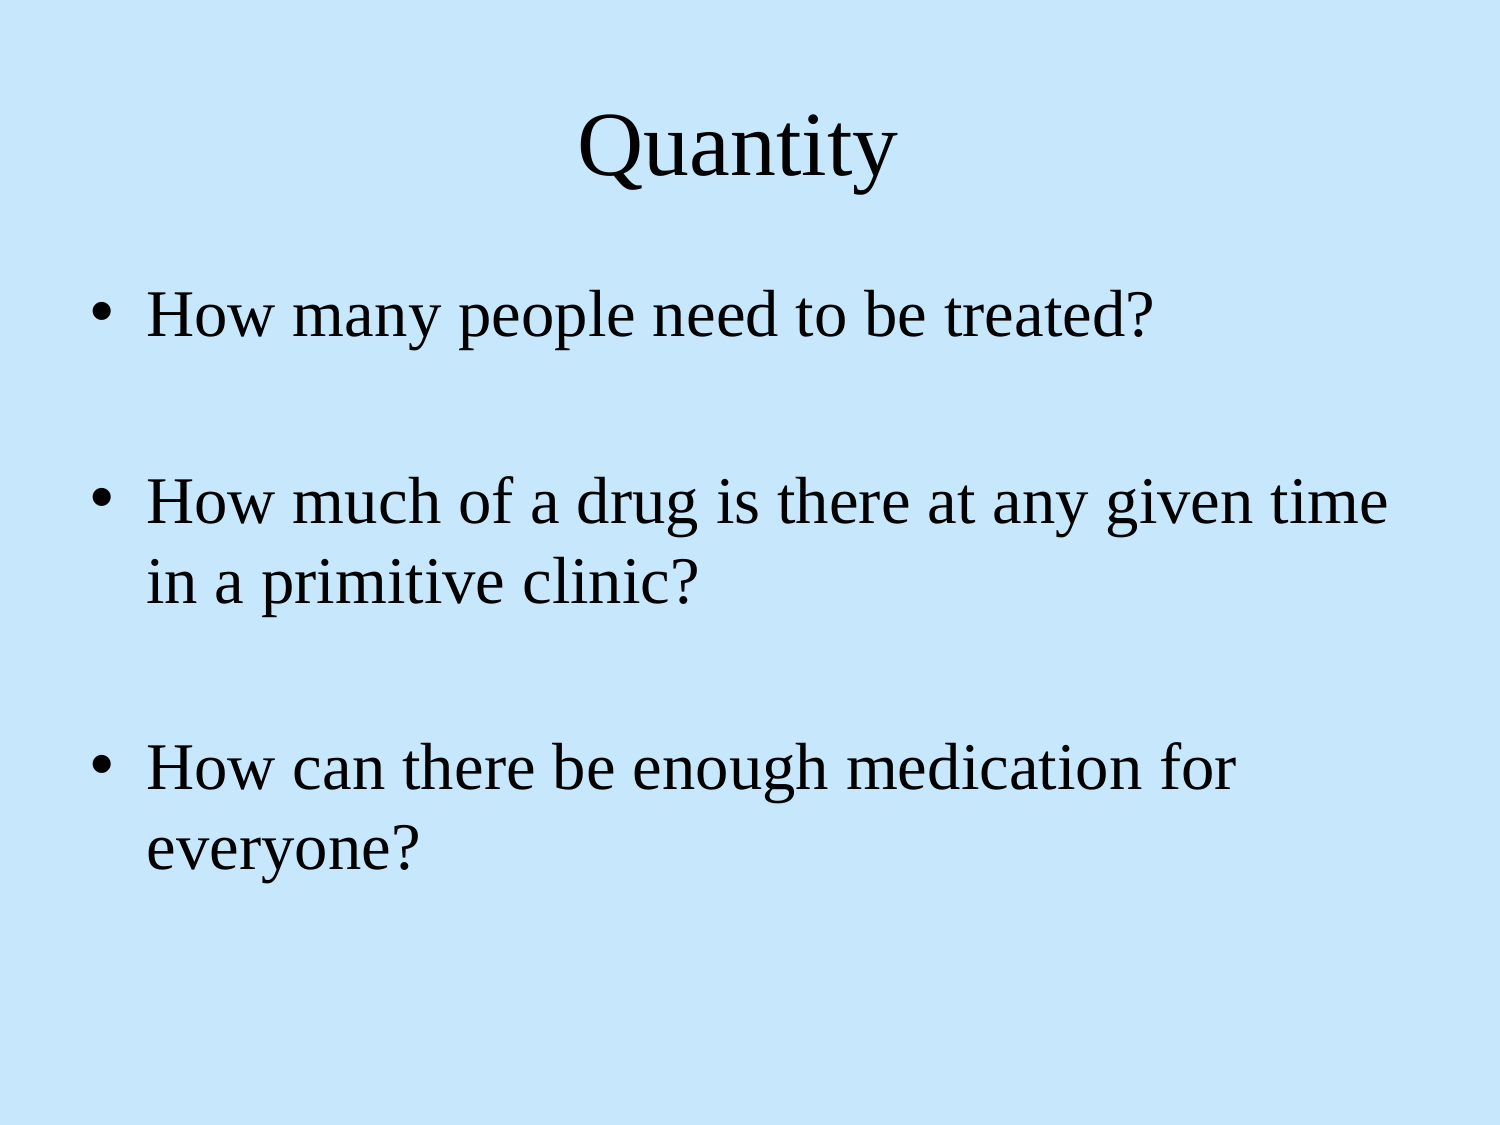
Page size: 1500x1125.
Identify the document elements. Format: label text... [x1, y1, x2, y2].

list How many people need to be treated? How much of a drug is there at any given time in a primitive clinic? How can there be enough medication for everyone? [75, 262, 1425, 1005]
title Quantity [75, 45, 1425, 233]
